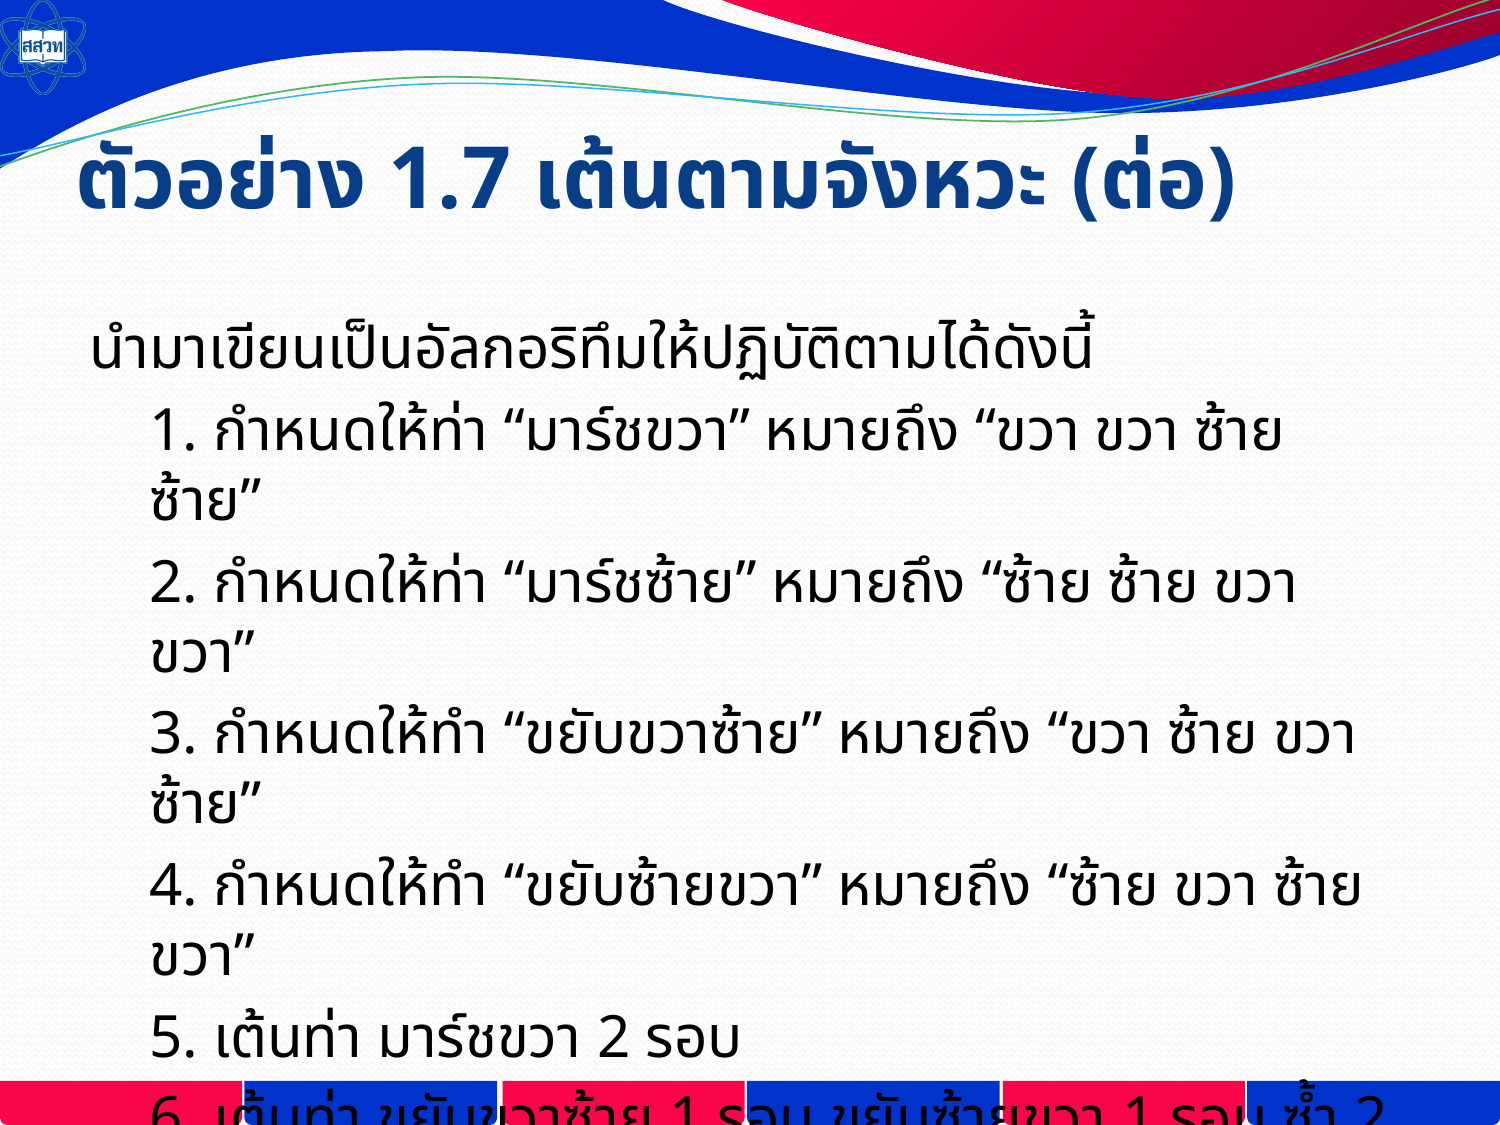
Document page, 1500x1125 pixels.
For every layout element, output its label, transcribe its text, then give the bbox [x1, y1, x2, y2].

title ตัวอย่าง 1.7 เต้นตามจังหวะ (ต่อ) [75, 115, 1425, 303]
picture [0, 0, 86, 95]
list นำมาเขียนเป็นอัลกอริทึมให้ปฏิบัติตามได้ดังนี้ 1. กำหนดให้ท่า “มาร์ชขวา” หมายถึง “ขวา ขวา ซ้าย ซ้าย” 2. กำหนดให้ท่า “มาร์ชซ้าย” หมายถึง “ซ้าย ซ้าย ขวา ขวา” 3. กำหนดให้ทำ “ขยับขวาซ้าย” หมายถึง “ขวา ซ้าย ขวา ซ้าย” 4. กำหนดให้ทำ “ขยับซ้ายขวา” หมายถึง “ซ้าย ขวา ซ้าย ขวา” 5. เต้นท่า มาร์ชขวา 2 รอบ 6. เต้นท่า ขยับขวาซ้าย 1 รอบ ขยับซ้ายขวา 1 รอบ ซ้ำ 2 ครั้ง 7. เต้นท่า มาร์ชซ้าย 2 รอบ 8. จบ [75, 303, 1425, 1038]
